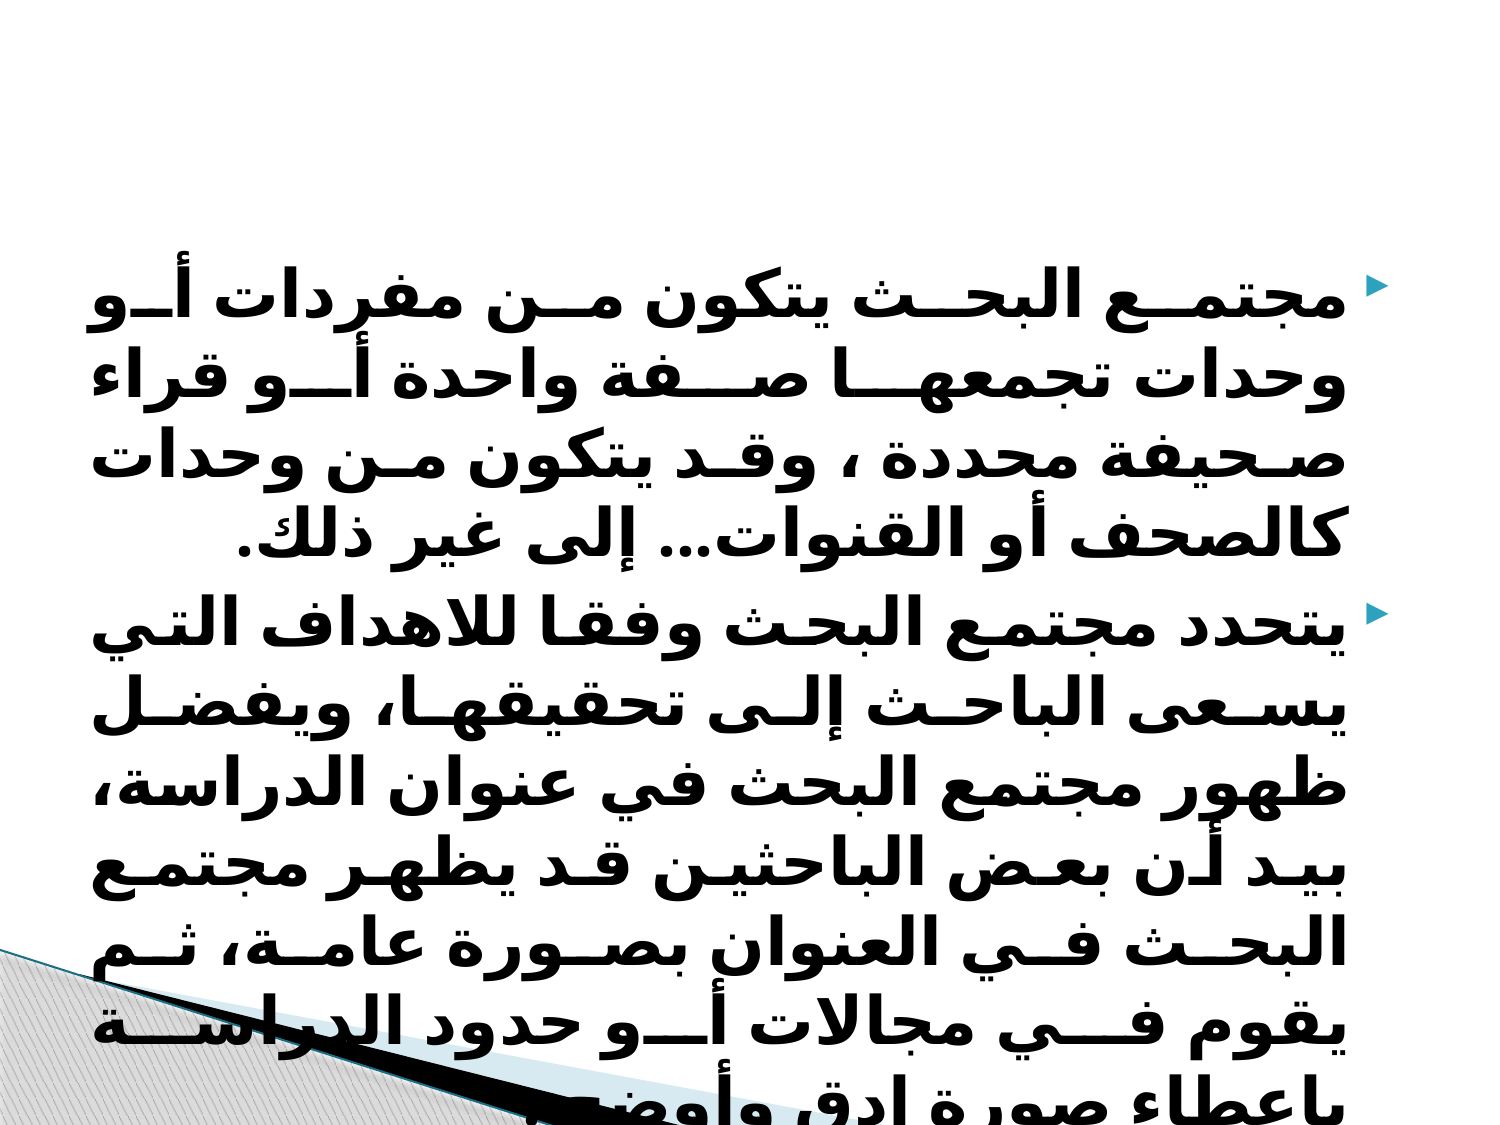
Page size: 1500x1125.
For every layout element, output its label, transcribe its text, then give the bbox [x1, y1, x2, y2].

list مجتمع البحث يتكون من مفردات أو وحدات تجمعها صفة واحدة أو قراء صحيفة محددة ، وقد يتكون من وحدات كالصحف أو القنوات... إلى غير ذلك. يتحدد مجتمع البحث وفقا للاهداف التي يسعى الباحث إلى تحقيقها، ويفضل ظهور مجتمع البحث في عنوان الدراسة، بيد أن بعض الباحثين قد يظهر مجتمع البحث في العنوان بصورة عامة، ثم يقوم في مجالات أو حدود الدراسة باعطاء صورة ادق وأوضح . مثال ( الصحف السعودية) المقصود بها الصحف السعودية الدولية، مع تقديم مبررات لذلك. [75, 243, 1425, 986]
